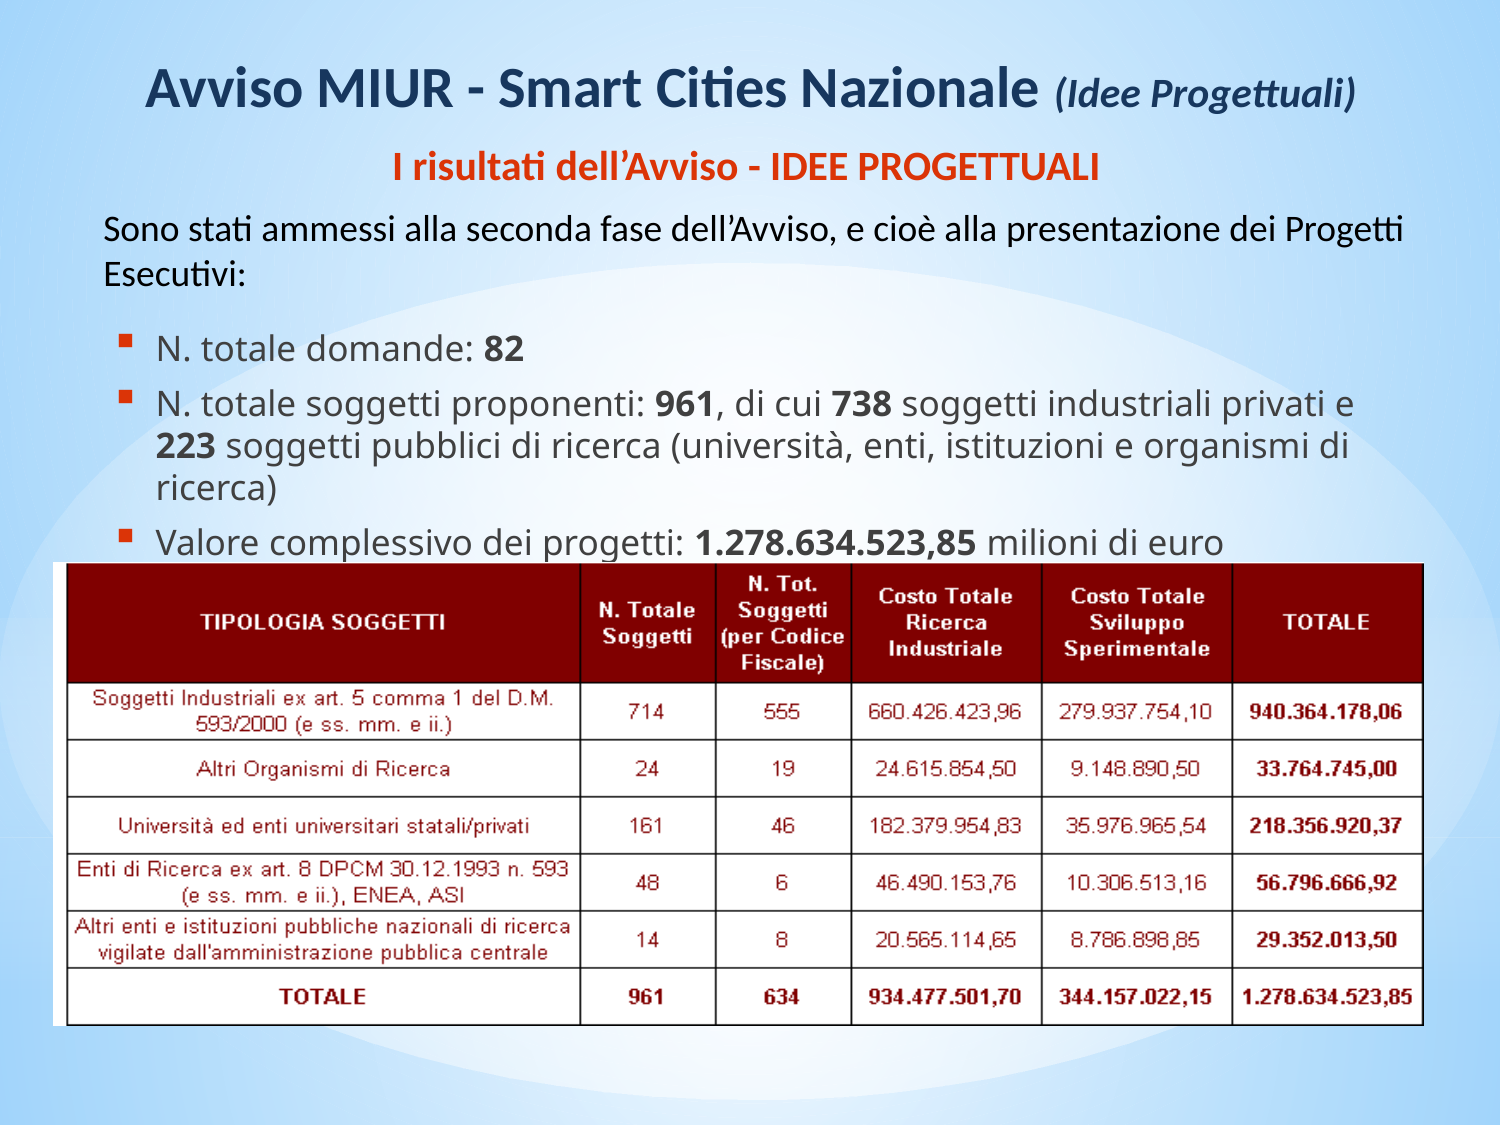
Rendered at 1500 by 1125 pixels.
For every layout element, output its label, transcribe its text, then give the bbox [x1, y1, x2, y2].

picture [52, 562, 1424, 1027]
list N. totale domande: 82 N. totale soggetti proponenti: 961, di cui 738 soggetti industriali privati e 223 soggetti pubblici di ricerca (università, enti, istituzioni e organismi di ricerca) Valore complessivo dei progetti: 1.278.634.523,85 milioni di euro [100, 318, 1402, 559]
text_box Sono stati ammessi alla seconda fase dell’Avviso, e cioè alla presentazione dei Progetti Esecutivi: [88, 196, 1436, 302]
text_box Avviso MIUR - Smart Cities Nazionale (Idee Progettuali) [76, 31, 1427, 138]
text_box I risultati dell’Avviso - IDEE PROGETTUALI [67, 131, 1426, 197]
